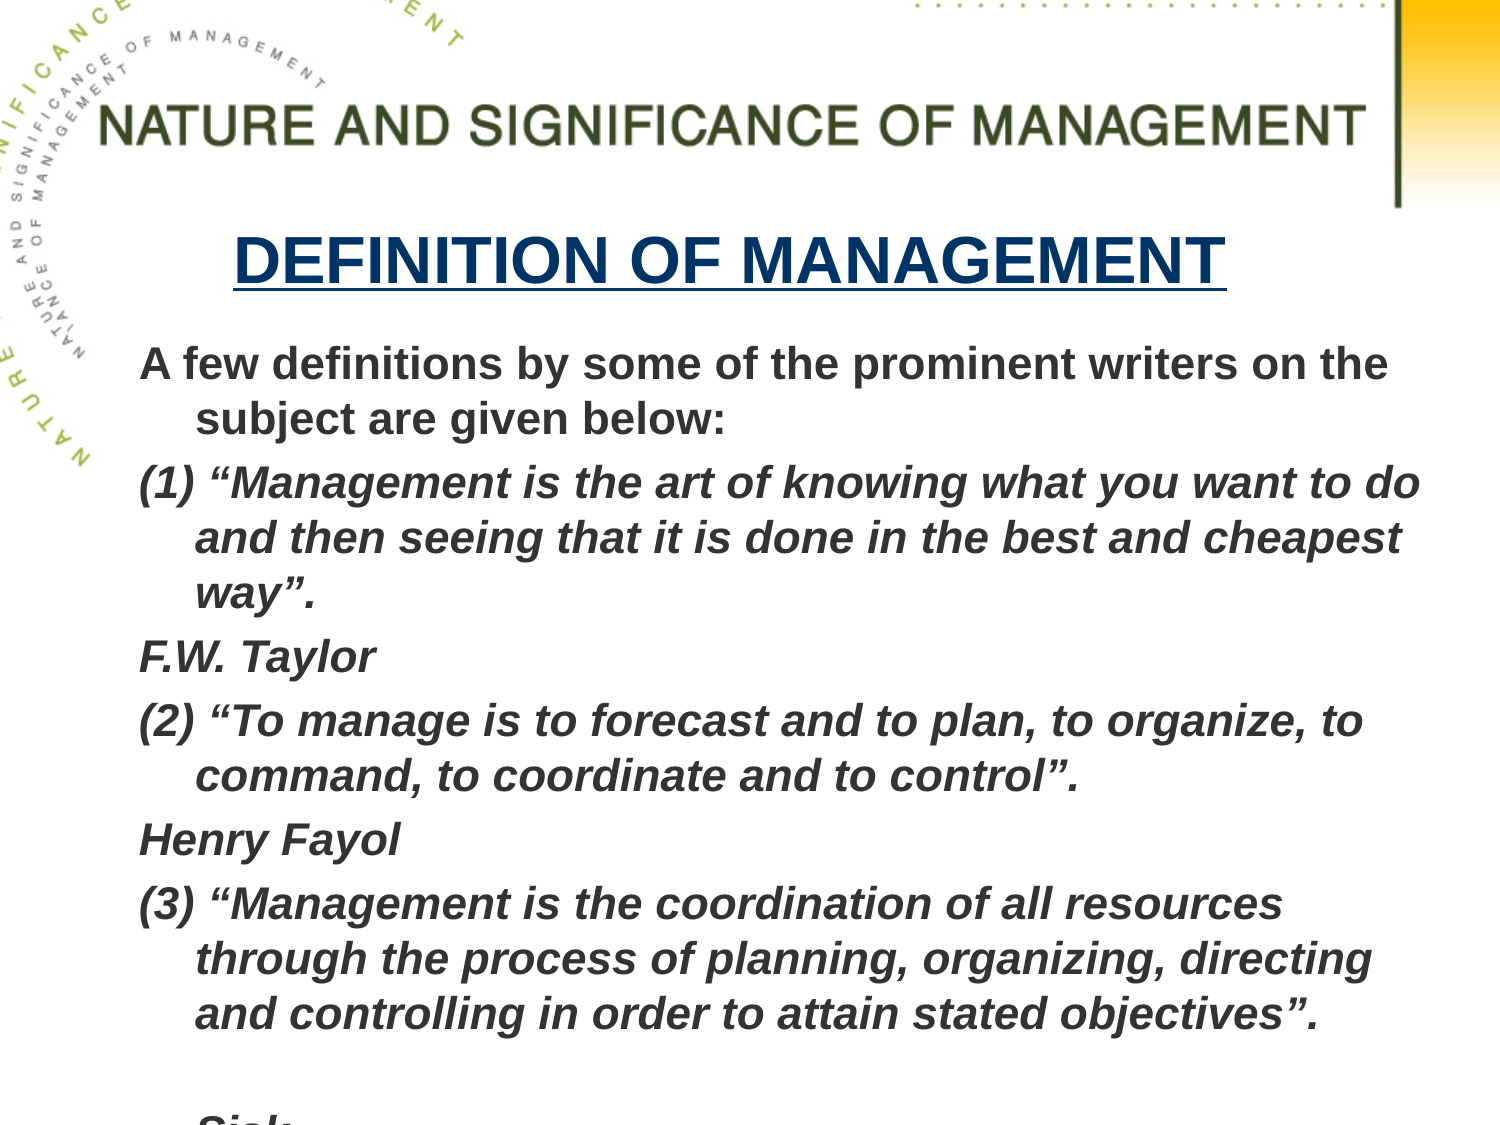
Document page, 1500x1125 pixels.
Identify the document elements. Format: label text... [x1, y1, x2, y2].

text_box A few definitions by some of the prominent writers on the subject are given below: (1) “Management is the art of knowing what you want to do and then seeing that it is done in the best and cheapest way”. F.W. Taylor (2) “To manage is to forecast and to plan, to organize, to command, to coordinate and to control”. Henry Fayol (3) “Management is the coordination of all resources through the process of planning, organizing, directing and controlling in order to attain stated objectives”. Sisk [123, 326, 1471, 1071]
text_box DEFINITION OF MANAGEMENT [218, 209, 1459, 315]
picture [0, 0, 1500, 1125]
